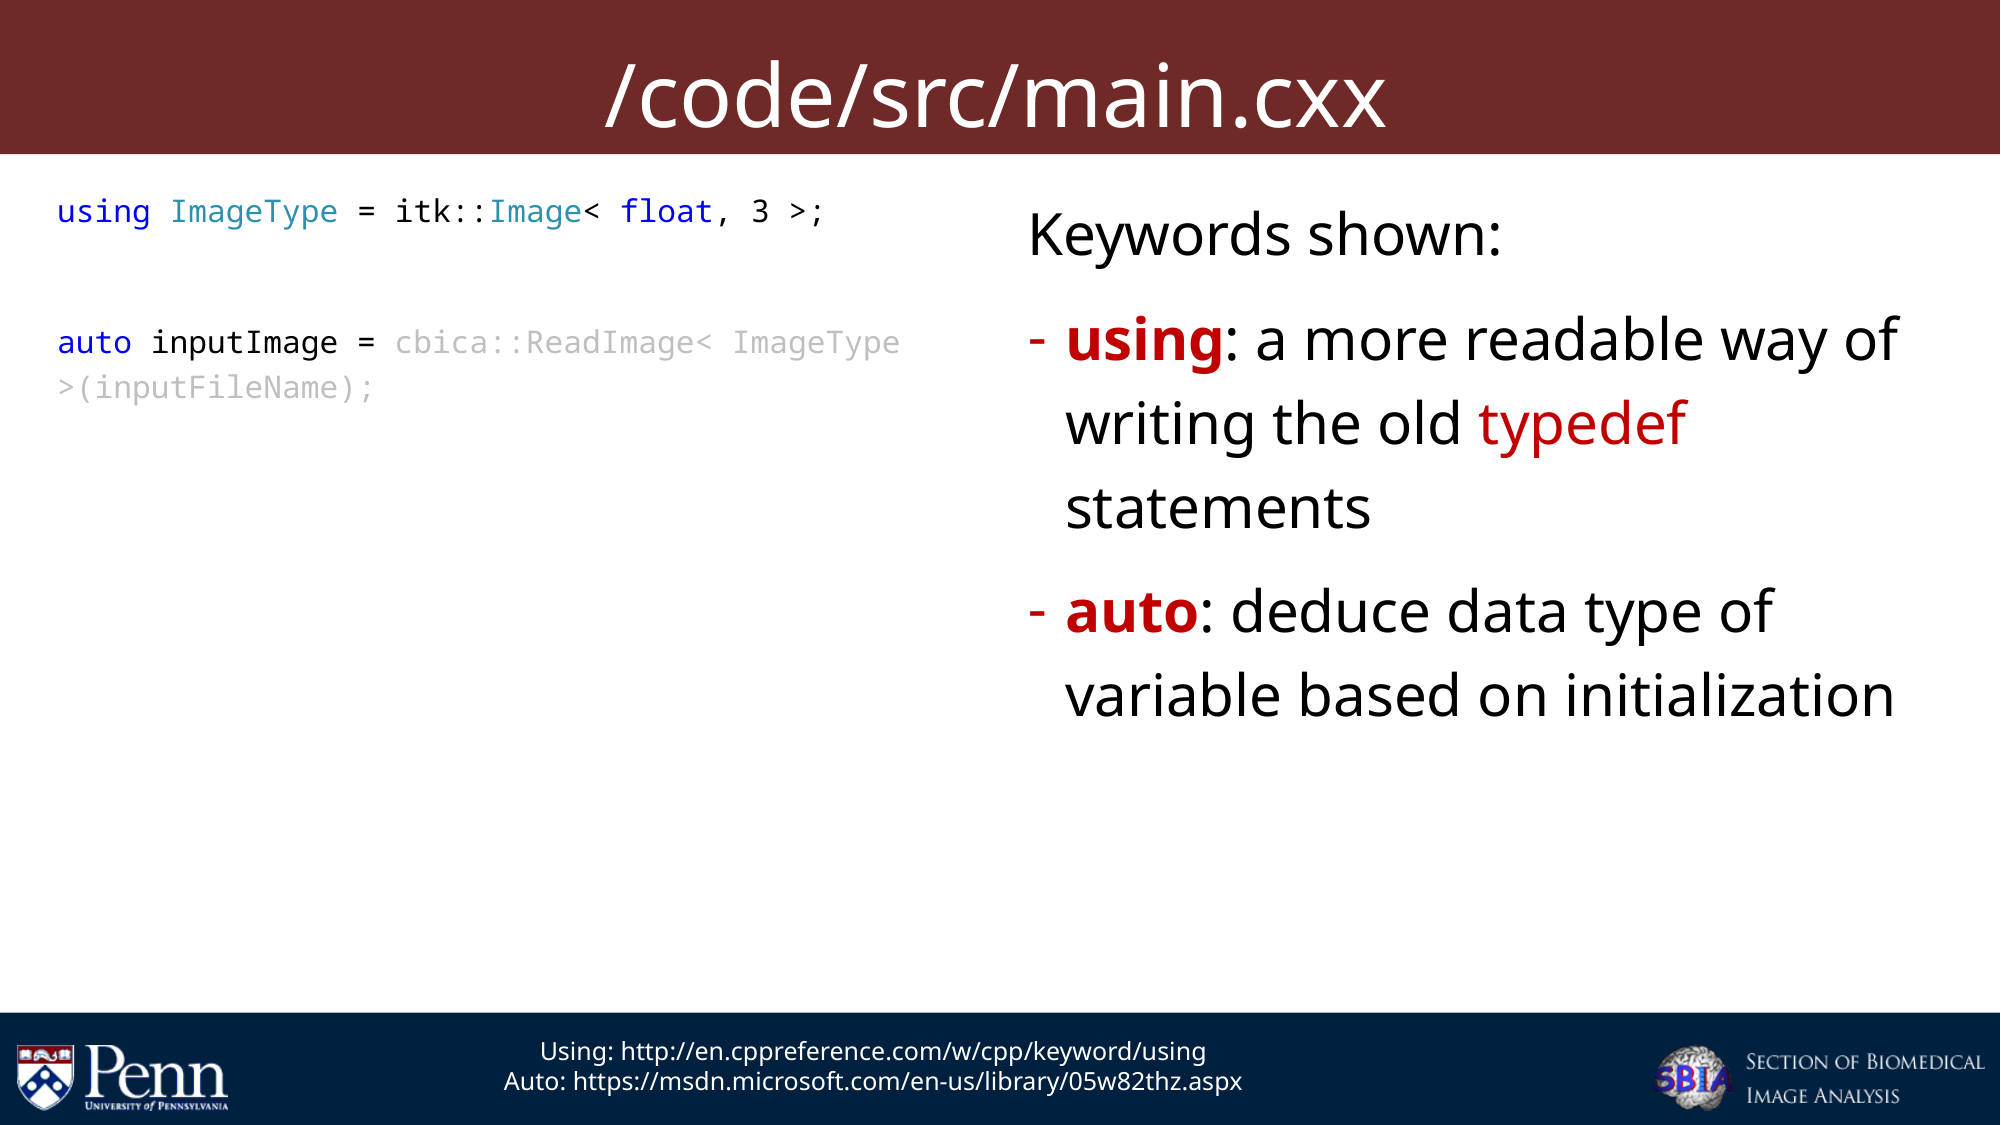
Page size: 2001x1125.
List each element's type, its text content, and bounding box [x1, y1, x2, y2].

picture [17, 1045, 228, 1111]
list Keywords shown: using: a more readable way of writing the old typedef statements auto: deduce data type of variable based on initialization [1012, 176, 1952, 1014]
footer Using: http://en.cppreference.com/w/cpp/keyword/using Auto: https://msdn.microsoft.com/en-us/library/05w82thz.aspx [262, 1035, 1485, 1096]
picture [1652, 1044, 1985, 1112]
list using ImageType = itk::Image< float, 3 >; auto inputImage = cbica::ReadImage< ImageType >(inputFileName); [42, 176, 988, 1014]
title /code/src/main.cxx [42, 43, 1952, 155]
